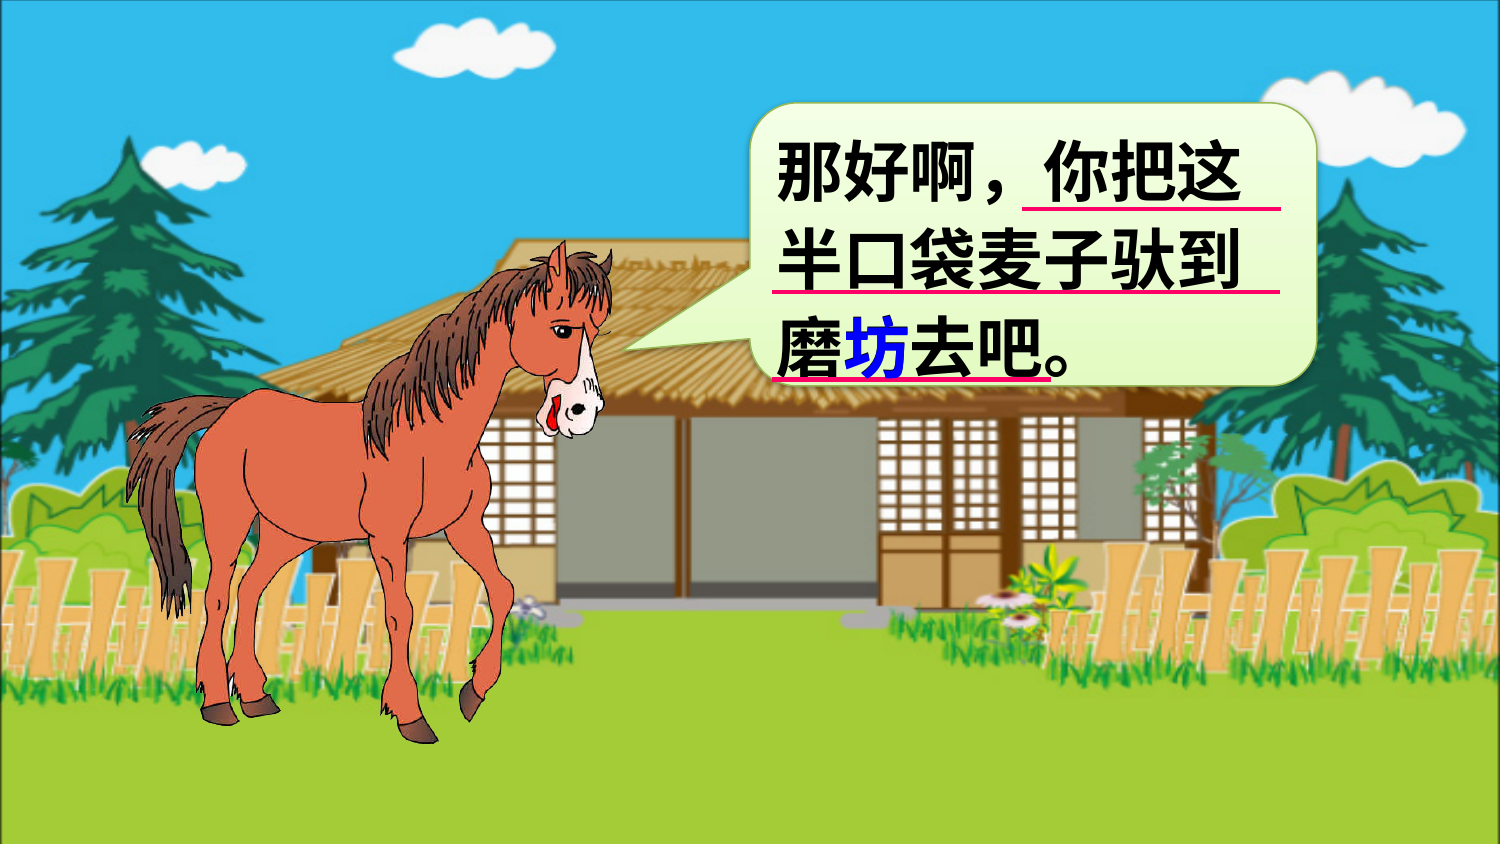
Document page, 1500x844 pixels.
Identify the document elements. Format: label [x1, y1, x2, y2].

picture [0, 0, 1500, 844]
text_box [749, 102, 1318, 387]
